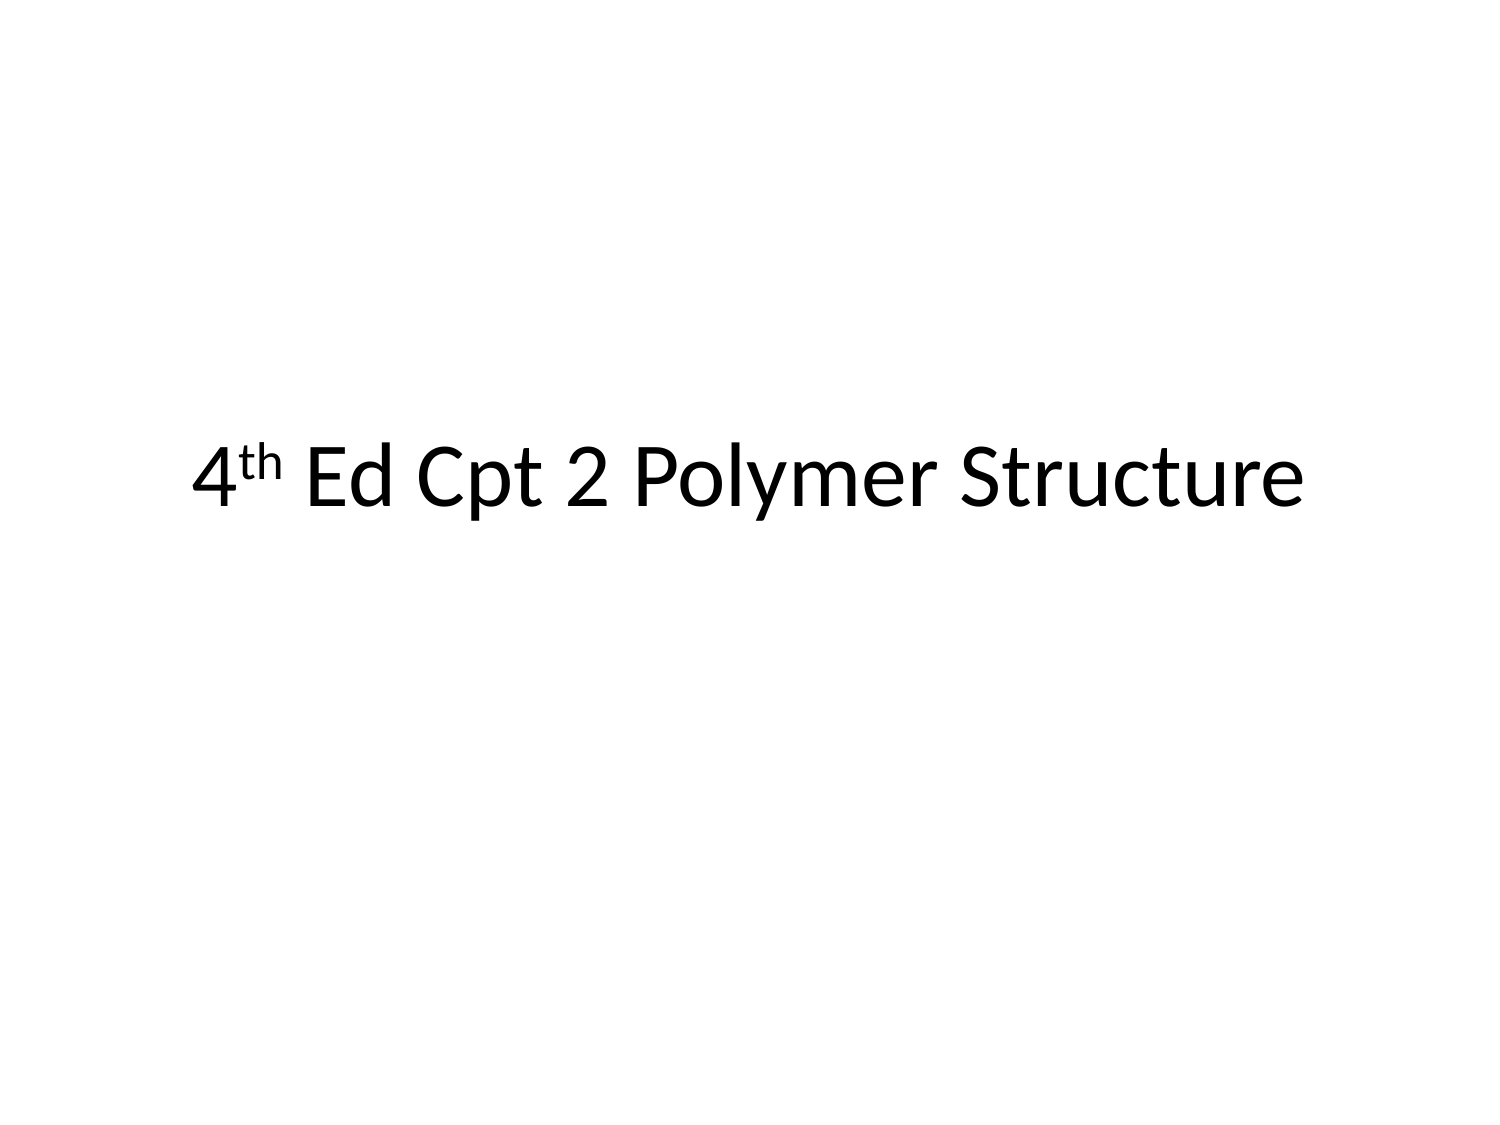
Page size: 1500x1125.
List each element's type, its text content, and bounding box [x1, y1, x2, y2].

title 4th Ed Cpt 2 Polymer Structure [112, 349, 1388, 591]
